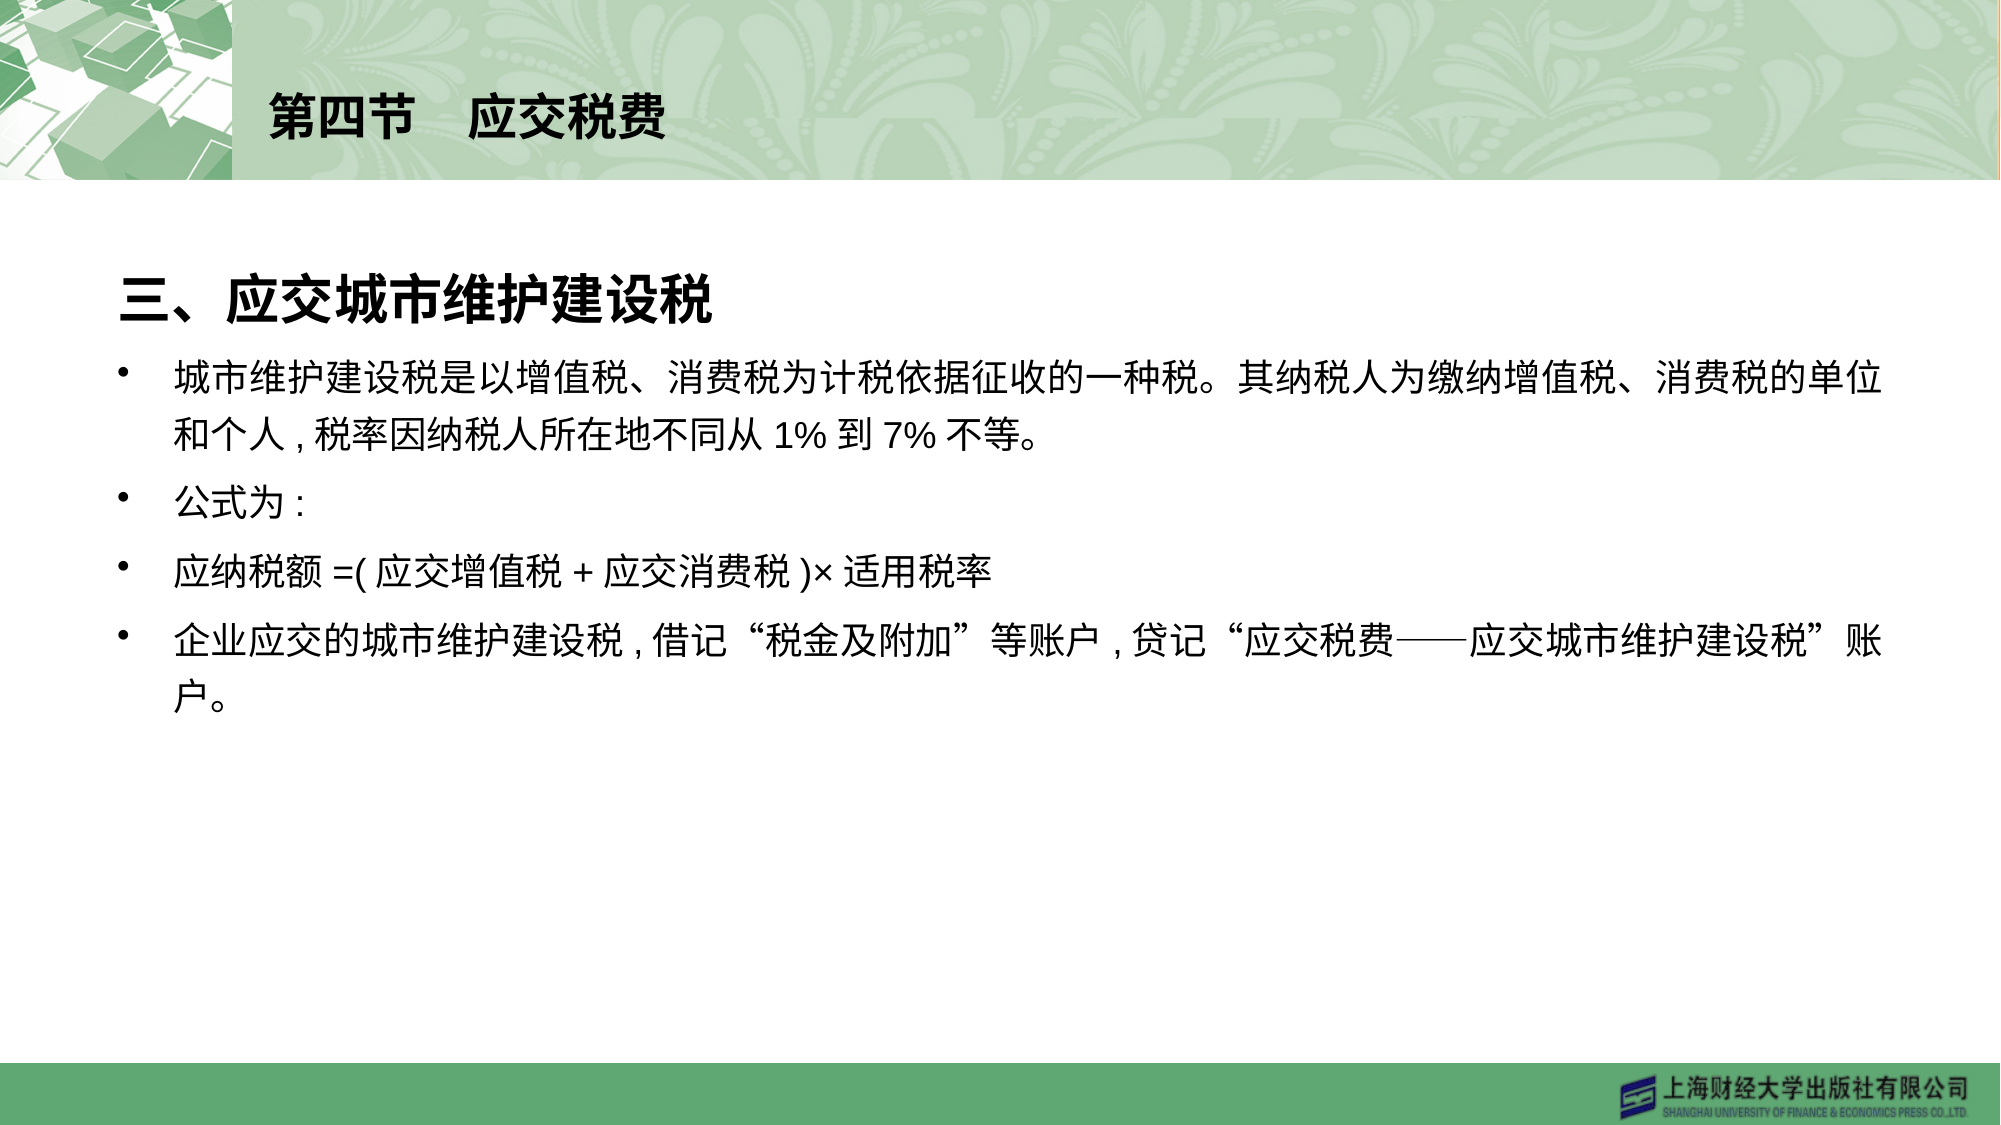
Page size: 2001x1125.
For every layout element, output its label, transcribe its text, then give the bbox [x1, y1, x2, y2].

picture [0, 0, 2001, 1125]
title 第四节 应交税费 [252, 64, 1609, 168]
list 三、应交城市维护建设税 城市维护建设税是以增值税、消费税为计税依据征收的一种税。其纳税人为缴纳增值税、消费税的单位和个人,税率因纳税人所在地不同从1%到7%不等。 公式为: 应纳税额=(应交增值税+应交消费税)×适用税率 企业应交的城市维护建设税,借记“税金及附加”等账户,贷记“应交税费——应交城市维护建设税”账户。 [102, 241, 1898, 1065]
